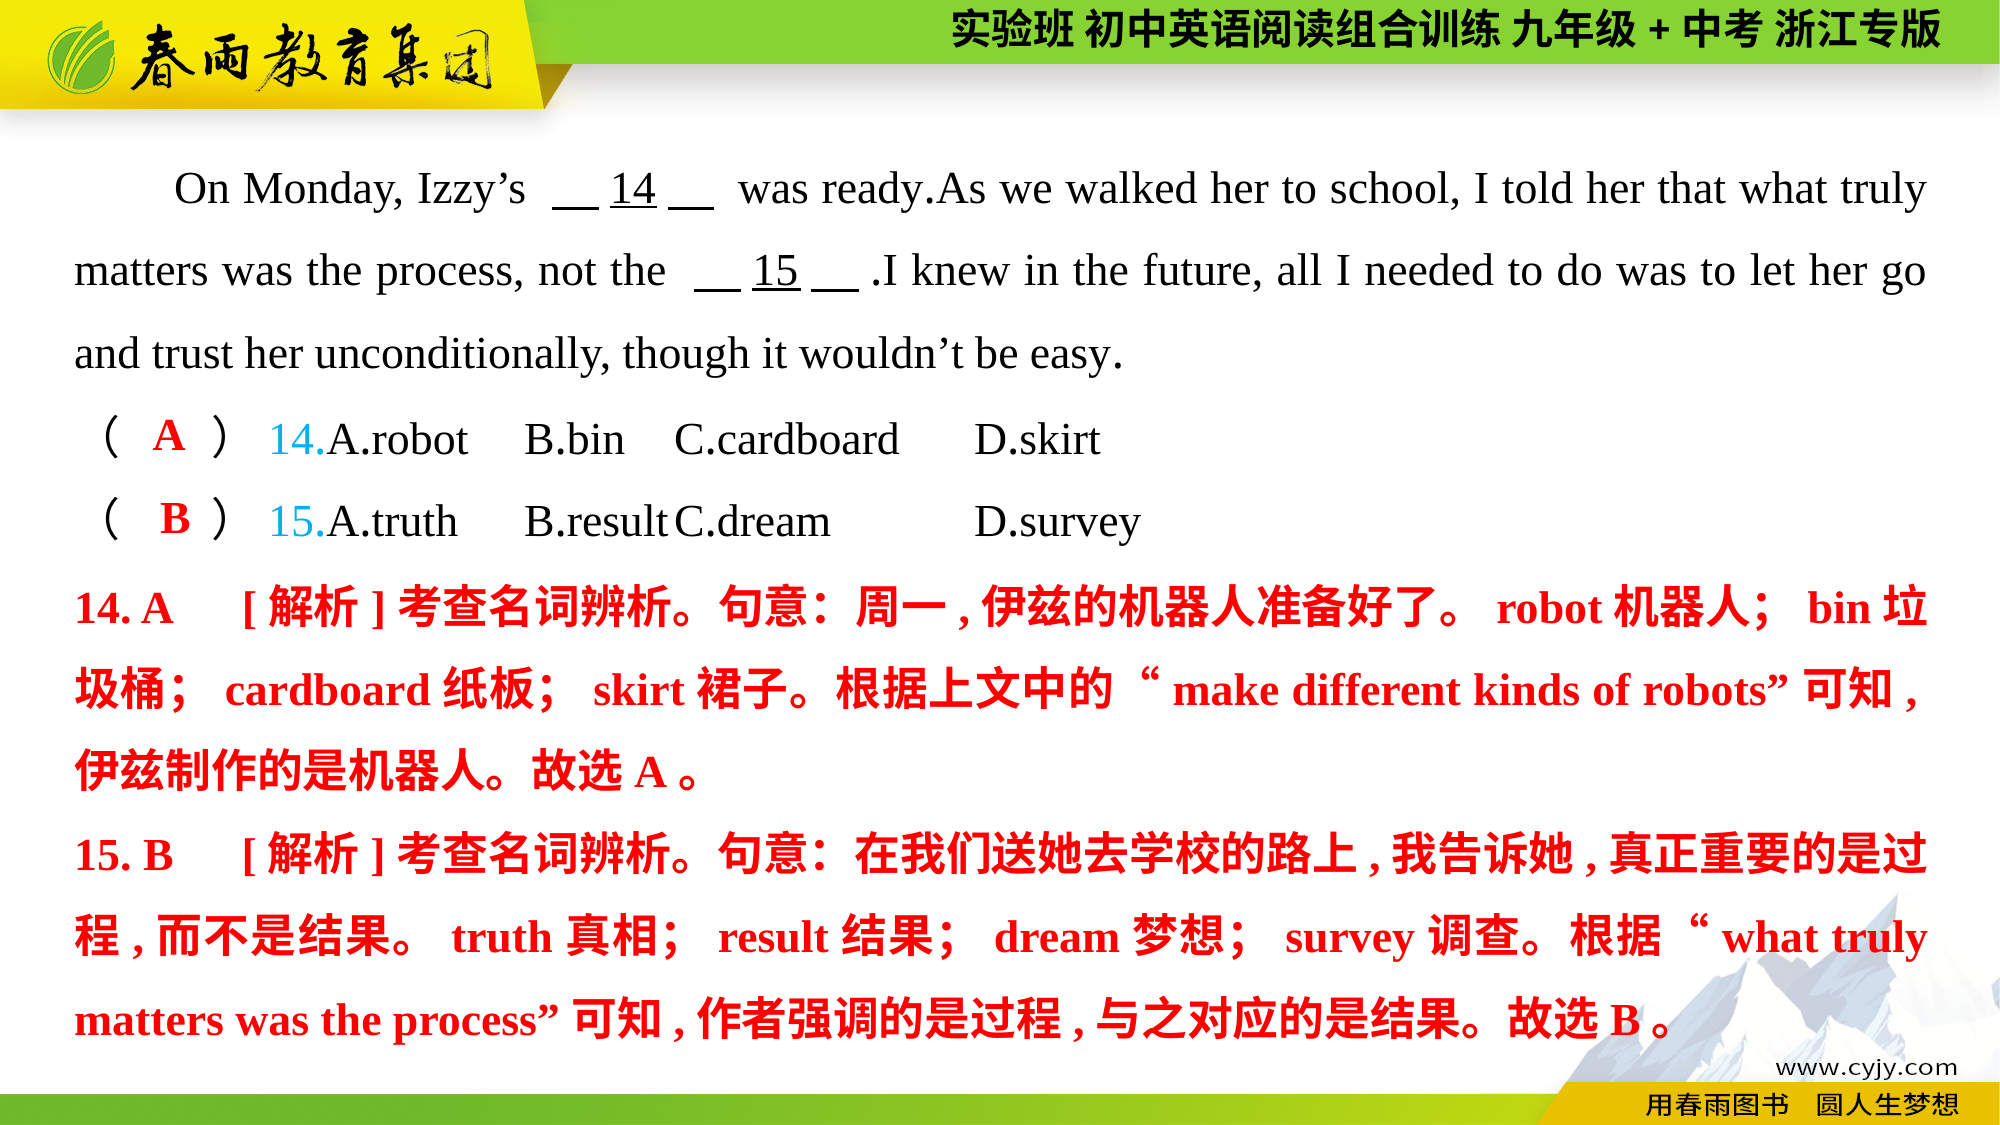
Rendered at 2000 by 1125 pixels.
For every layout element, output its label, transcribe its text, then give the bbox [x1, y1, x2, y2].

text_box （ ）14.A.robot B.bin C.cardboard D.skirt （ ）15.A.truth B.result C.dream D.survey [59, 373, 1944, 542]
text_box A [138, 397, 201, 468]
text_box 14. A [解析]考查名词辨析。句意：周一,伊兹的机器人准备好了。robot机器人；bin垃圾桶；cardboard纸板；skirt裙子。根据上文中的“make different kinds of robots”可知,伊兹制作的是机器人。故选A。 15. B [解析]考查名词辨析。句意：在我们送她去学校的路上,我告诉她,真正重要的是过程,而不是结果。truth真相；result结果；dream梦想；survey调查。根据“what truly matters was the process”可知,作者强调的是过程,与之对应的是结果。故选B。 [59, 542, 1944, 1052]
picture [0, 0, 2000, 1125]
list On Monday, Izzy’s 14 was ready.As we walked her to school, I told her that what truly matters was the process, not the 15 .I knew in the future, all I needed to do was to let her go and trust her unconditionally, though it wouldn’t be easy. [59, 122, 1944, 373]
text_box B [145, 479, 206, 542]
